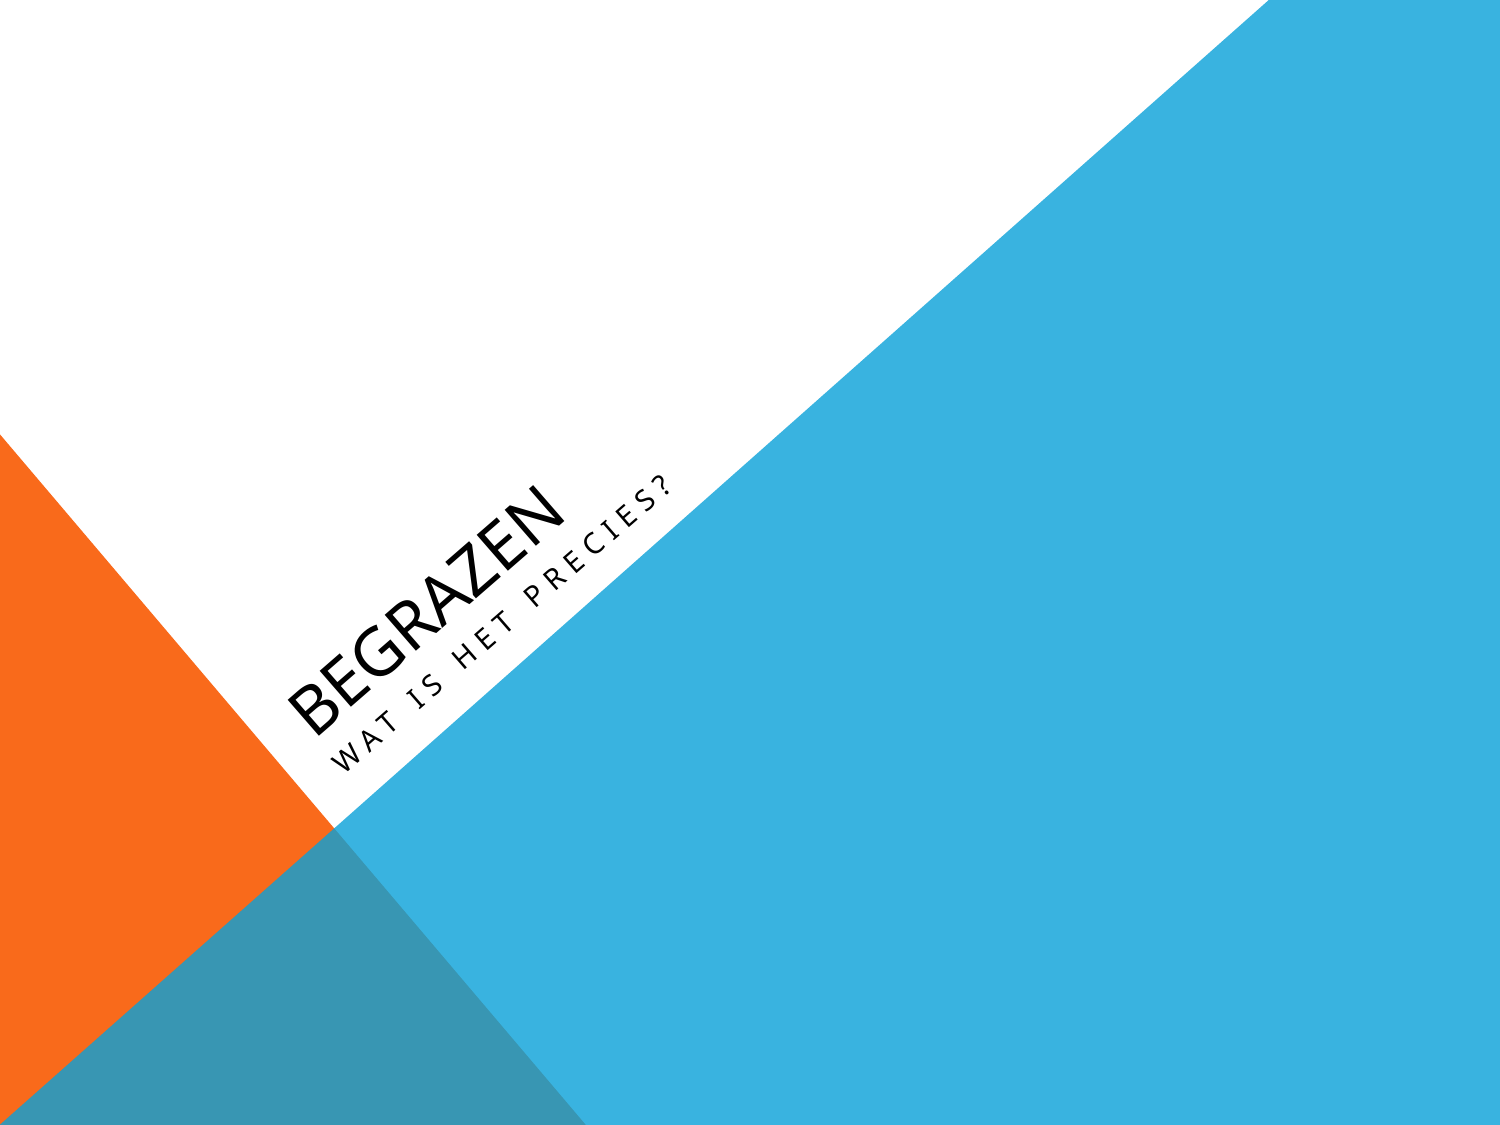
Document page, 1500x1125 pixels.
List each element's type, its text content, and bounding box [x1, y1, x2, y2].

subtitle Wat is het precies? [312, 61, 1154, 804]
title Begrazen [182, 4, 1012, 761]
